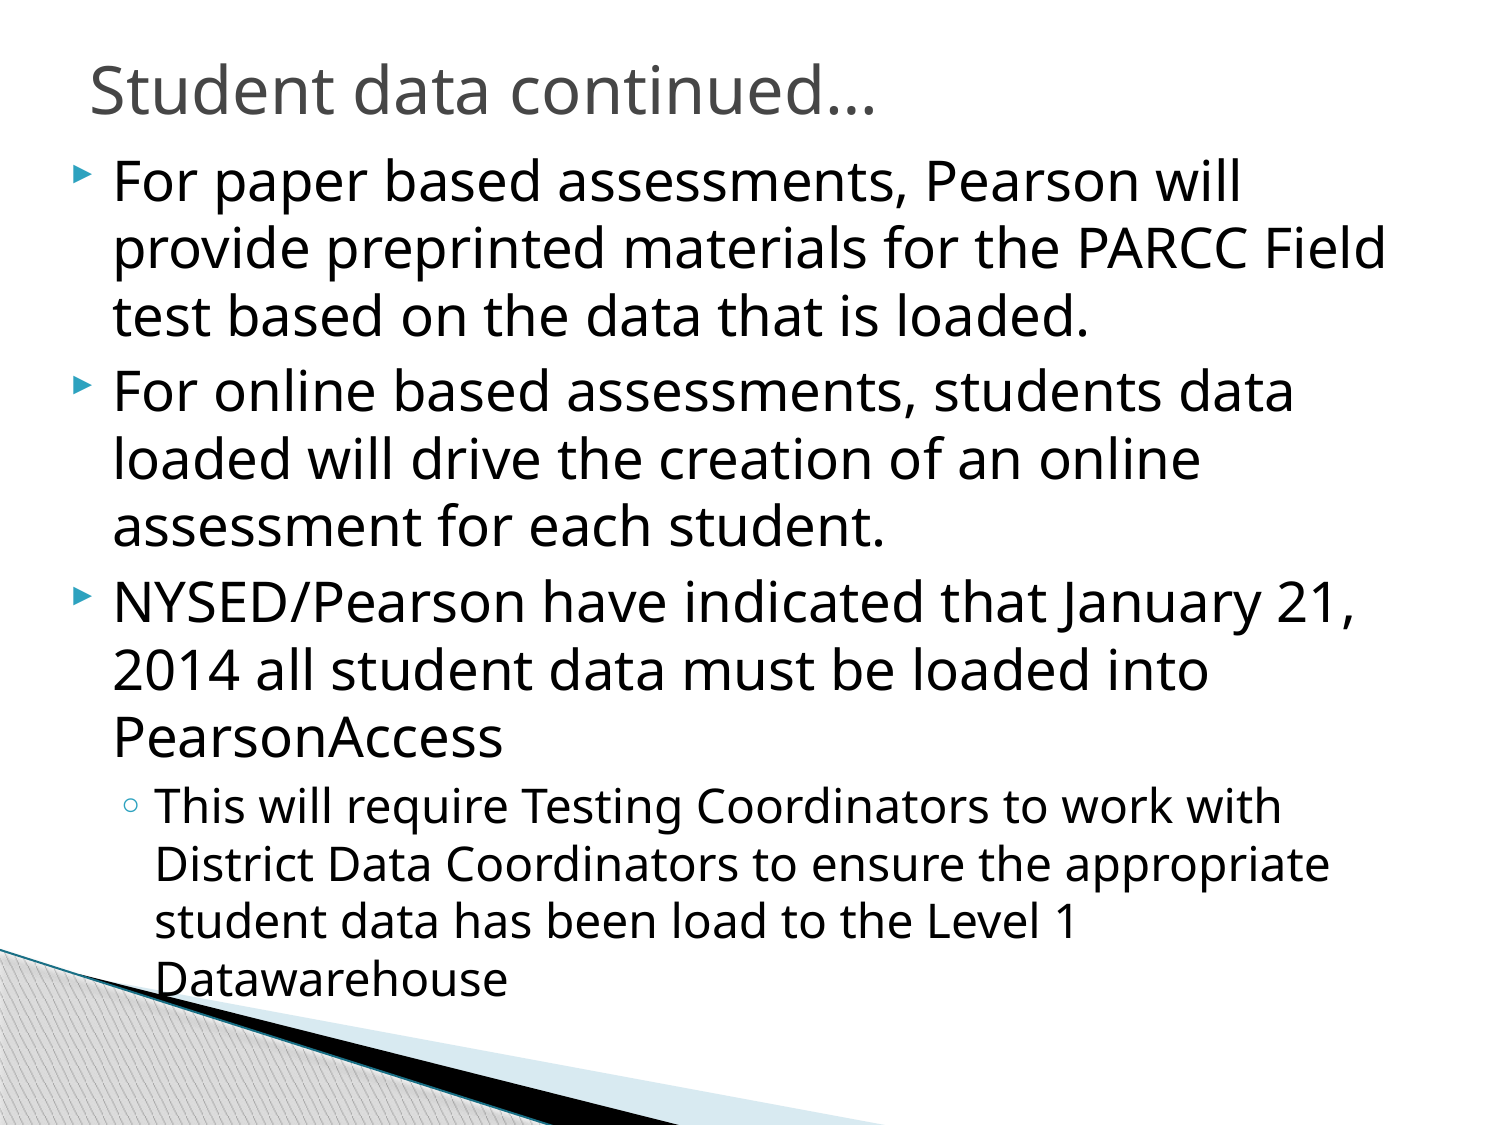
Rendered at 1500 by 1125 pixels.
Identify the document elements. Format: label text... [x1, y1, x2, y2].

title Student data continued… [75, 24, 1425, 150]
list For paper based assessments, Pearson will provide preprinted materials for the PARCC Field test based on the data that is loaded. For online based assessments, students data loaded will drive the creation of an online assessment for each student. NYSED/Pearson have indicated that January 21, 2014 all student data must be loaded into PearsonAccess This will require Testing Coordinators to work with District Data Coordinators to ensure the appropriate student data has been load to the Level 1 Datawarehouse [37, 137, 1463, 1075]
